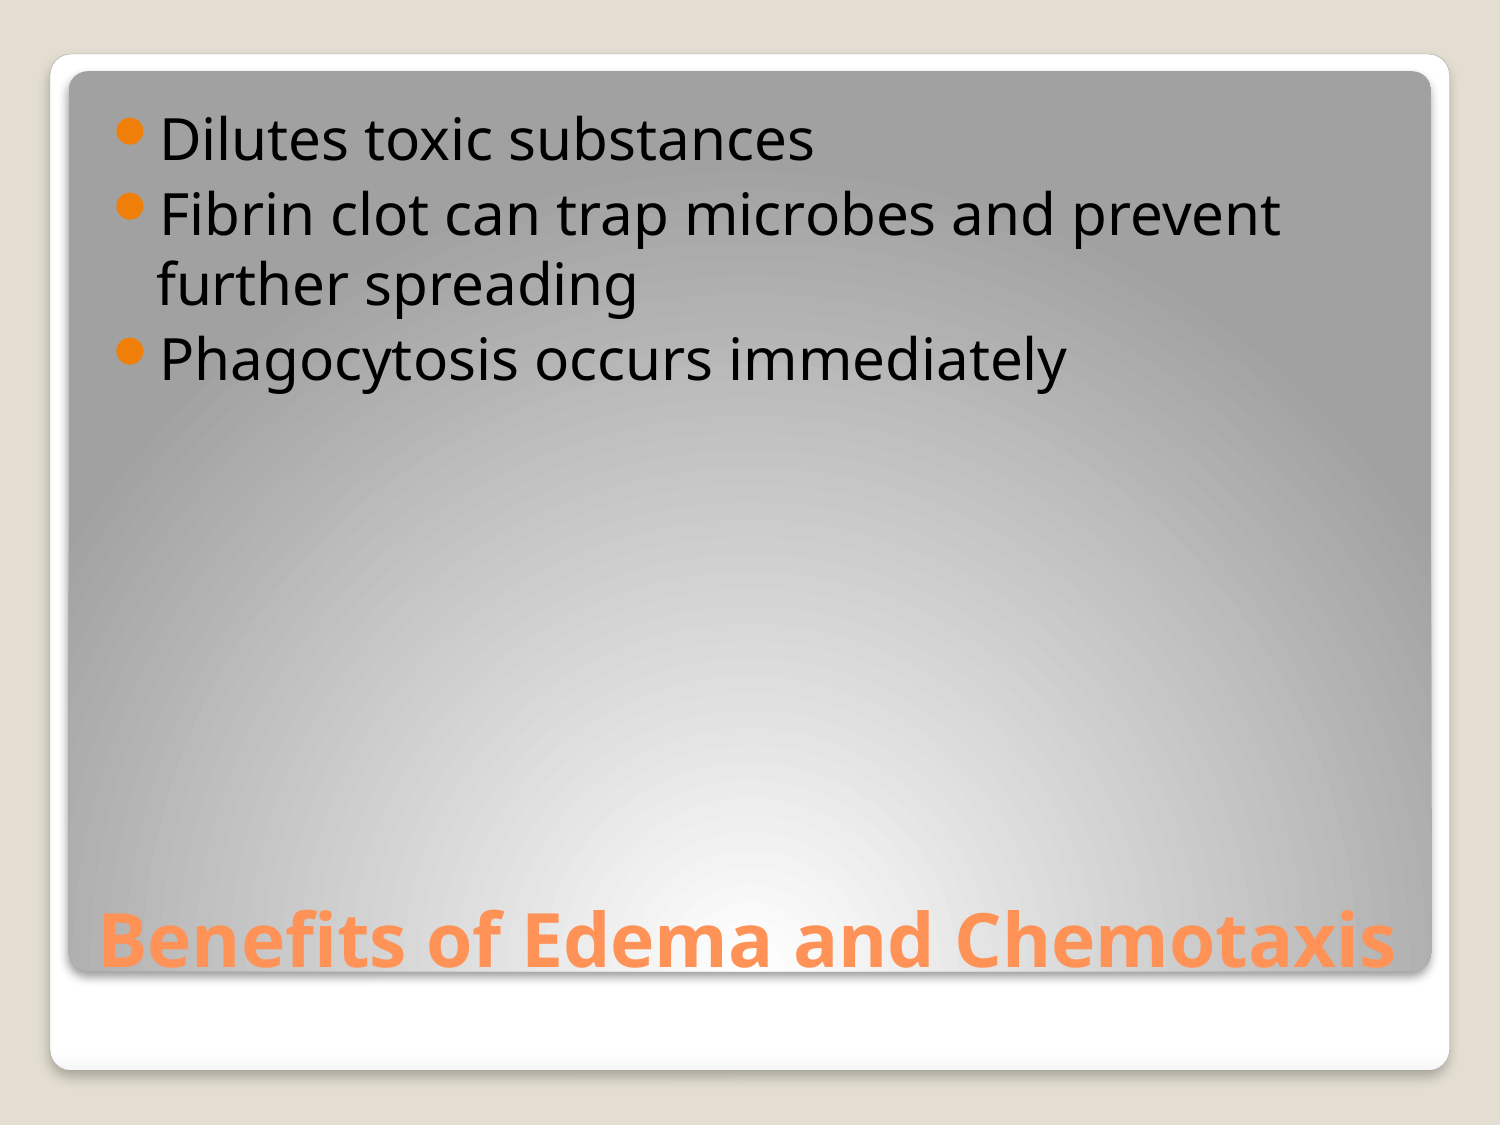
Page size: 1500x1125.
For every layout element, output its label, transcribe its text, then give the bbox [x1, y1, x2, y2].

list Dilutes toxic substances Fibrin clot can trap microbes and prevent further spreading Phagocytosis occurs immediately [82, 86, 1425, 774]
title Benefits of Edema and Chemotaxis [82, 817, 1425, 990]
